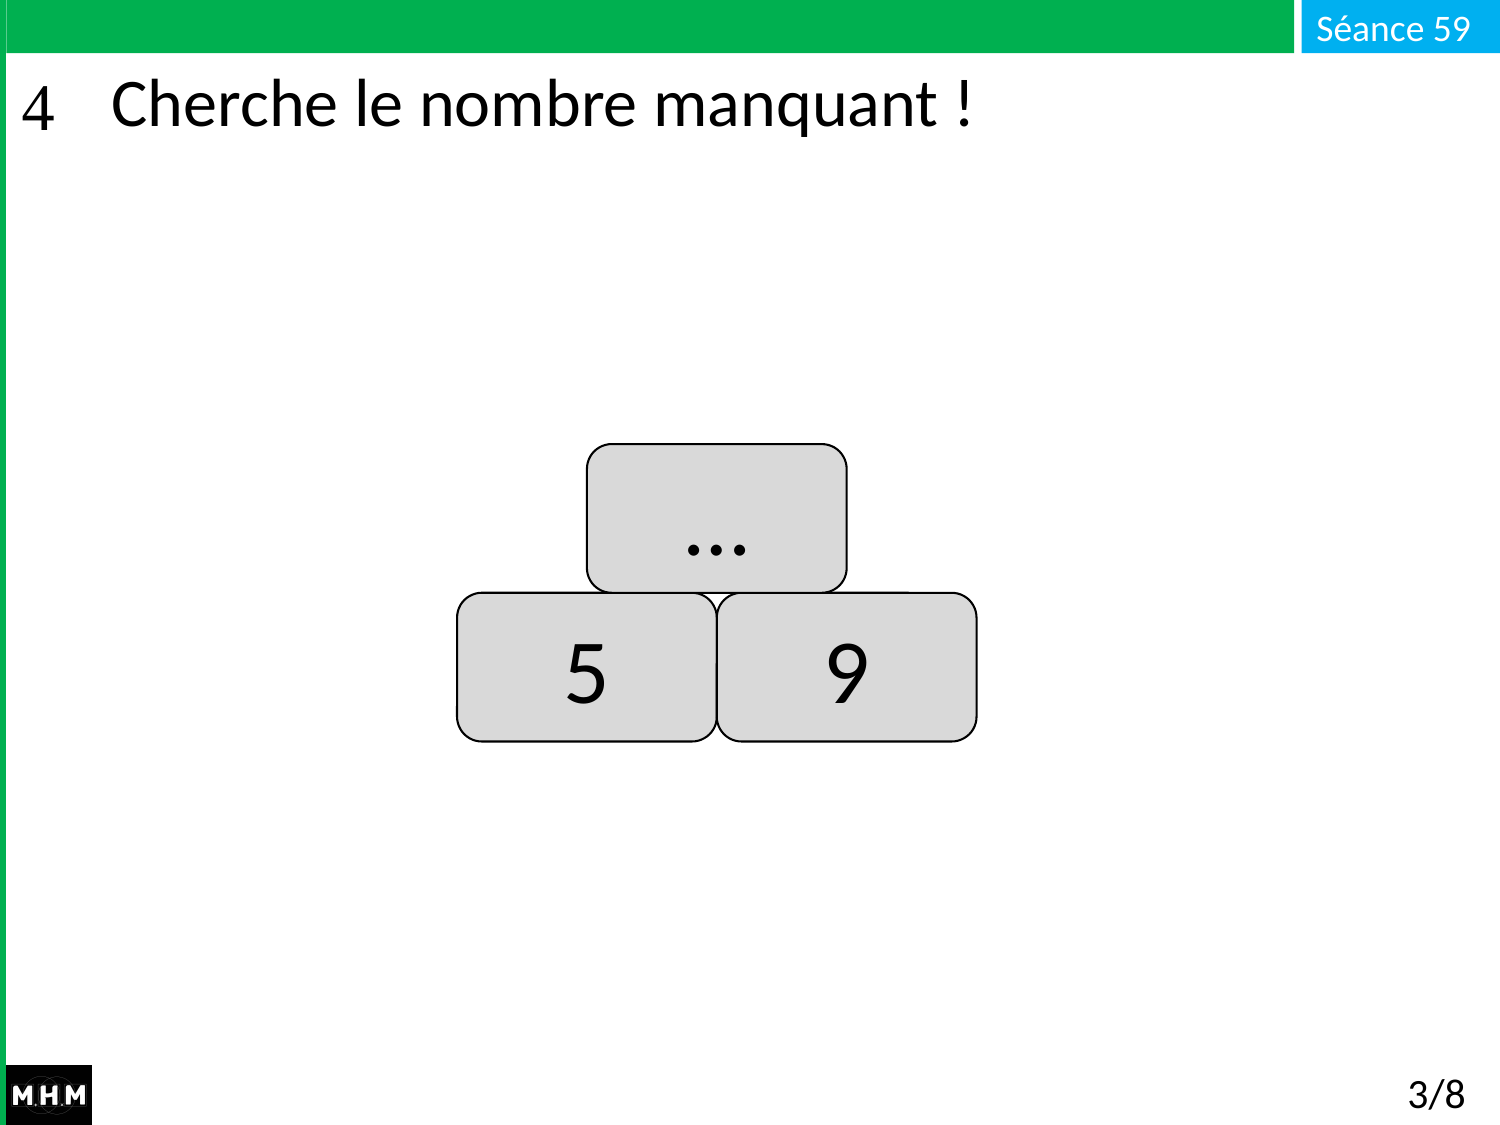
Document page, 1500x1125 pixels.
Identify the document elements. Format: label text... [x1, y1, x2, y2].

picture [6, 1065, 92, 1125]
text_box 5 [455, 591, 717, 743]
title Cherche le nombre manquant ! [96, 60, 1391, 150]
text_box … [585, 443, 848, 594]
list 3/8 [1373, 1064, 1500, 1125]
text_box 9 [715, 591, 978, 743]
